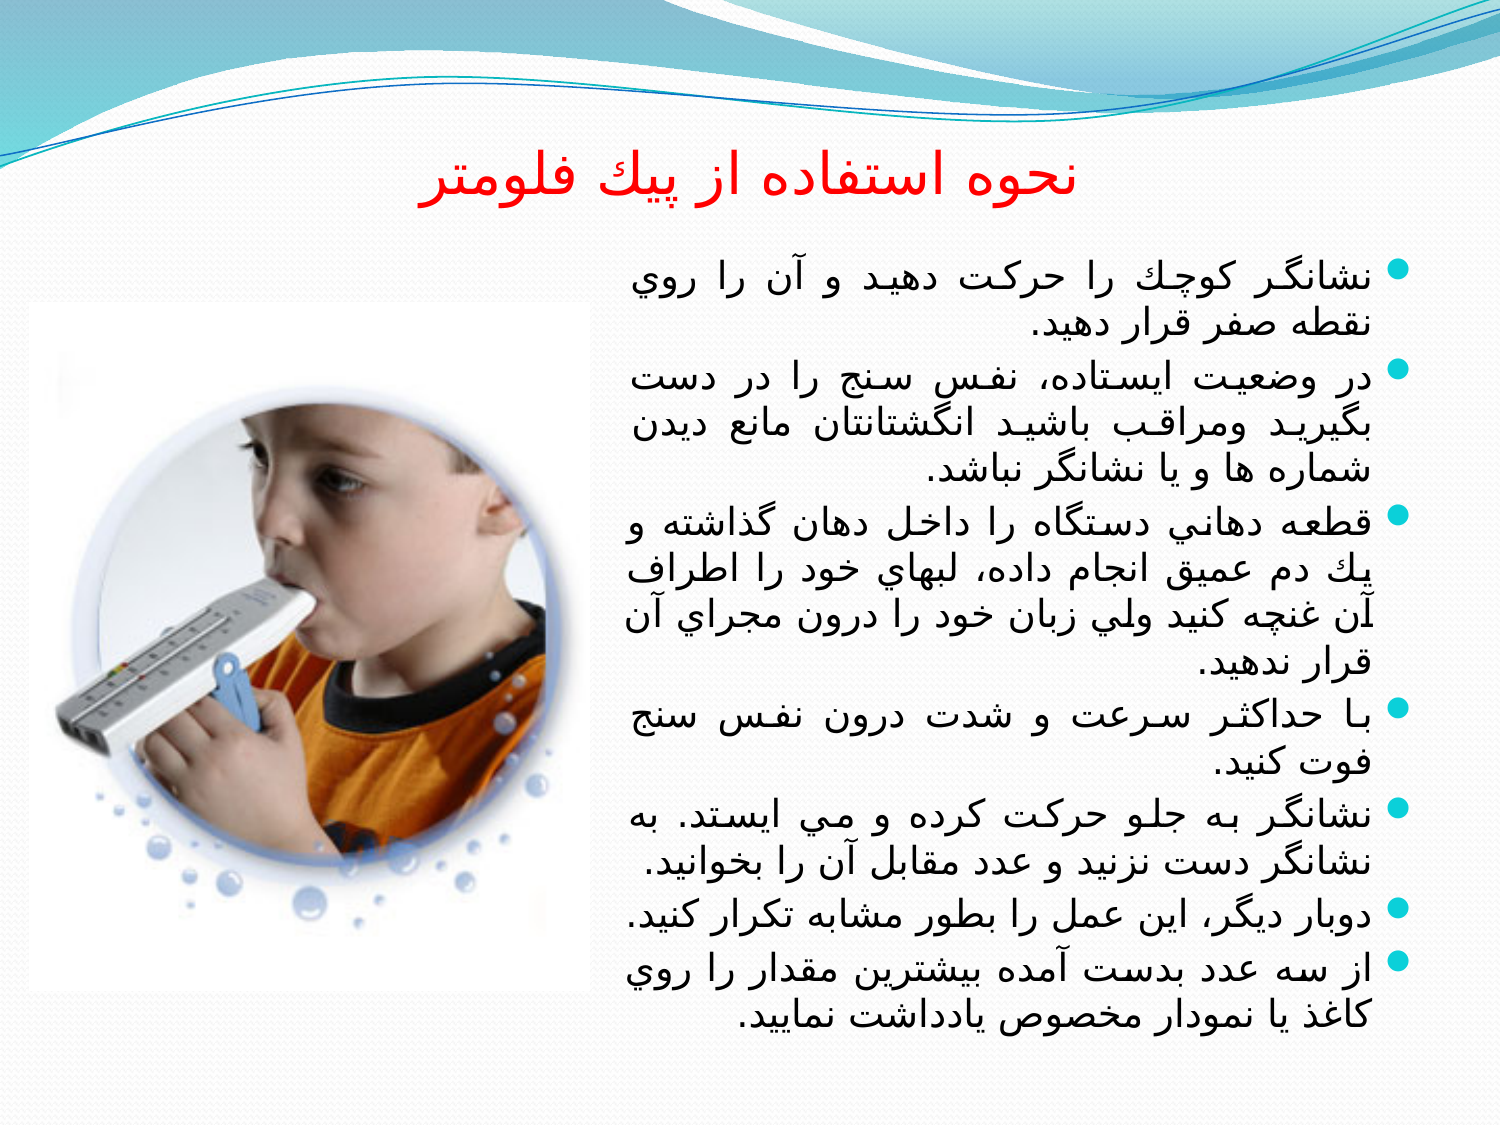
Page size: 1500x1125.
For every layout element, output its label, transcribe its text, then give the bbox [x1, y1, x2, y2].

list نشانگر كوچك را حركت دهيد و آن را روي نقطه صفر قرار دهيد. در وضعيت ايستاده، ‌نفس سنج را در دست بگيريد ومراقب باشيد انگشتانتان مانع ديدن شماره ها و يا نشانگر نباشد. قطعه دهاني دستگاه را داخل دهان گذاشته و يك دم عميق انجام داده، لبهاي خود را اطراف آن غنچه كنيد ولي زبان خود را درون مجراي آن قرار ندهيد. با حداكثر سرعت و شدت درون نفس سنج فوت كنيد. نشانگر به جلو حركت كرده و مي ايستد. به نشانگر دست نزنيد و عدد مقابل آن را بخوانيد. دوبار ديگر، اين عمل را بطور مشابه تكرار كنيد. از سه عدد بدست آمده بيشترين مقدار را روي كاغذ يا نمودار مخصوص يادداشت نماييد. [608, 243, 1425, 1071]
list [29, 302, 591, 991]
title نحوه استفاده از پيك فلومتر [75, 115, 1425, 220]
